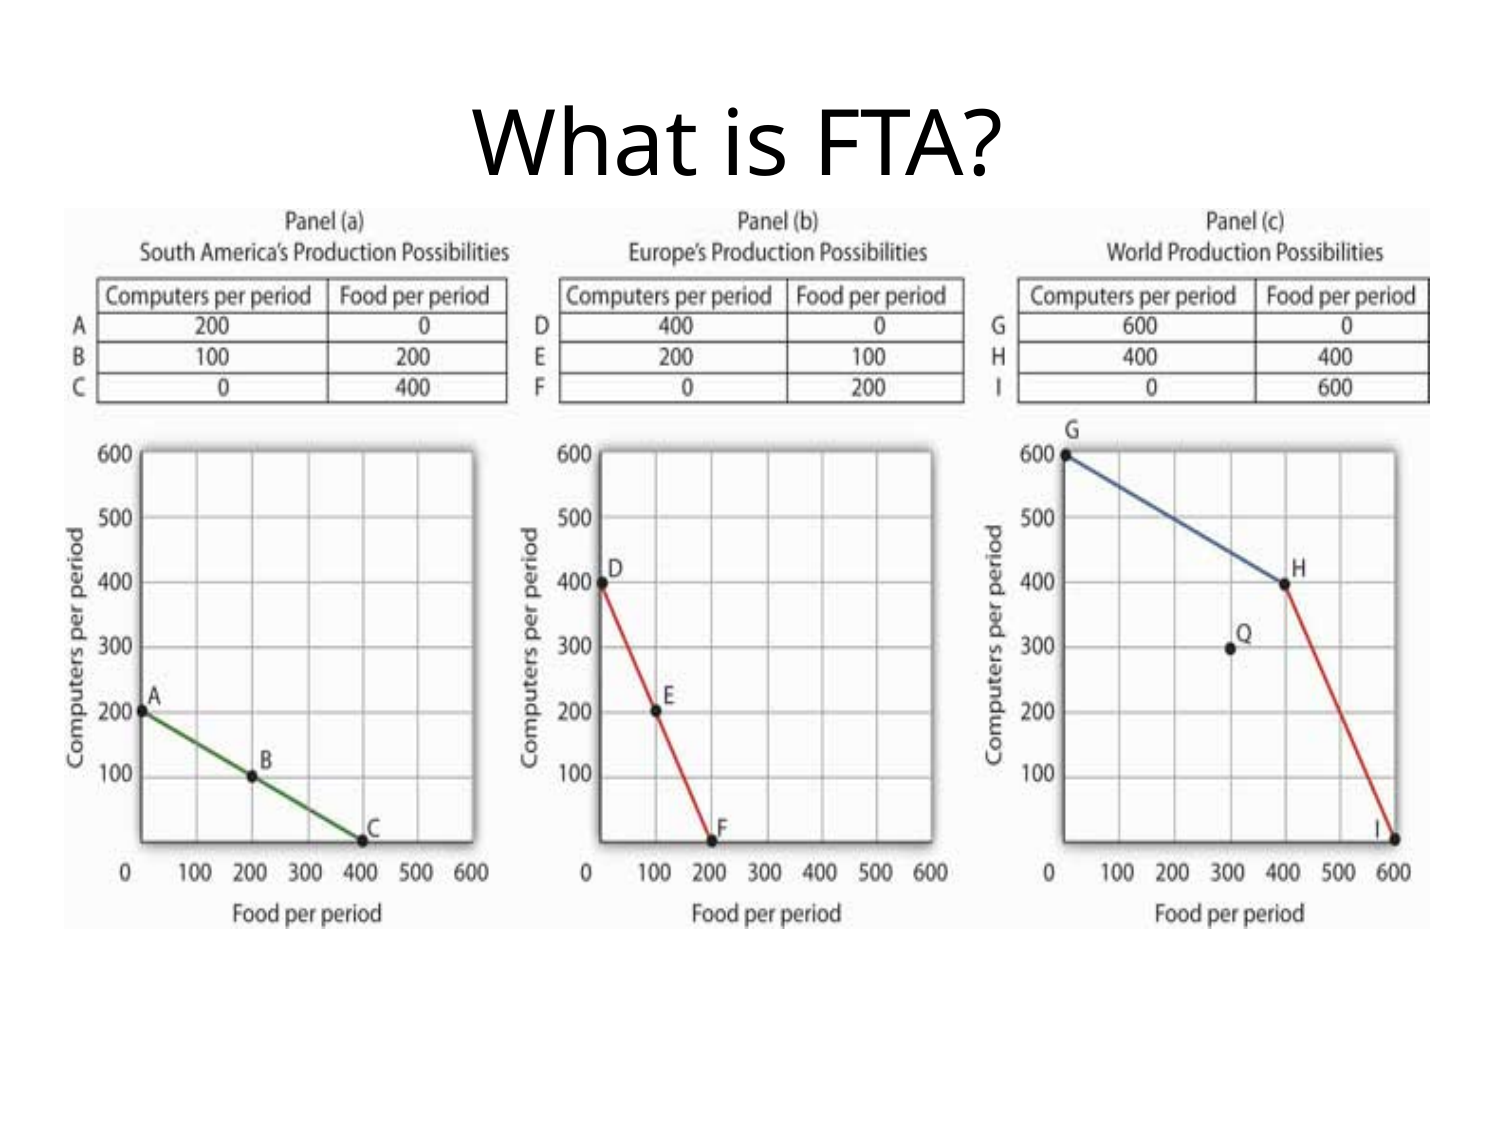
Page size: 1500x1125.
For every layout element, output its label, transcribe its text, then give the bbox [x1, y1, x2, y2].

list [64, 207, 1431, 929]
title What is FTA? [75, 45, 1425, 206]
